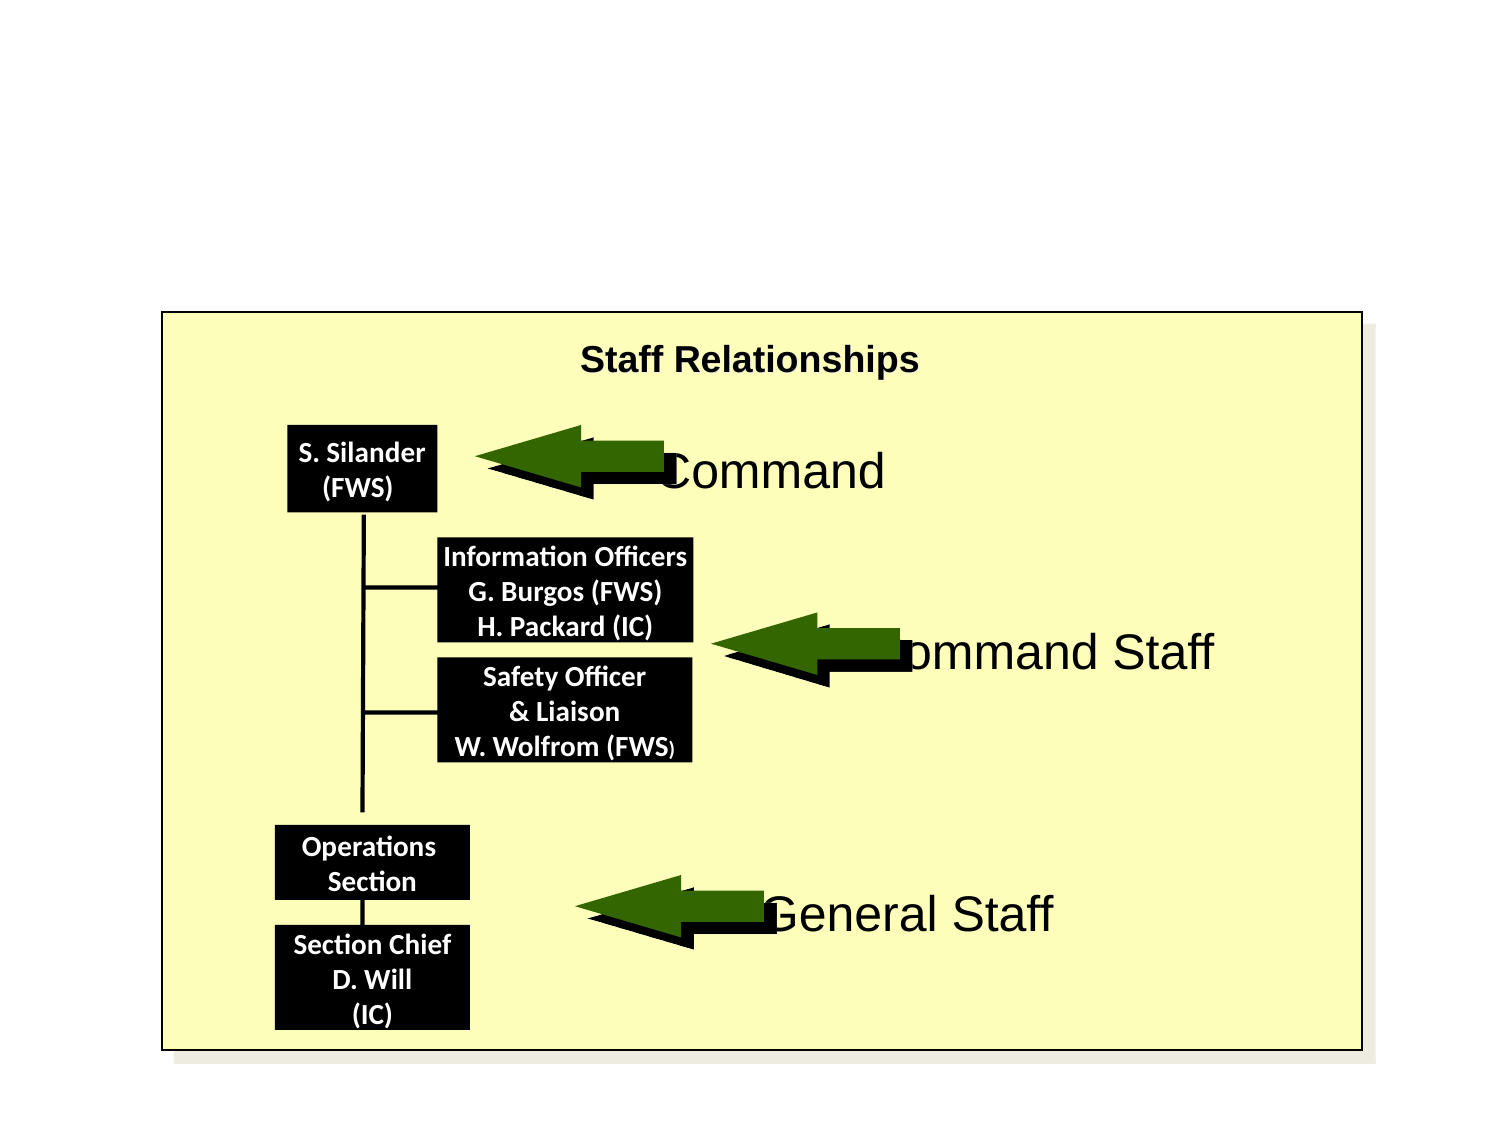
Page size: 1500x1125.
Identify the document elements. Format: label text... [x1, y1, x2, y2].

text_box [162, 438, 1363, 1050]
text_box Section Chief D. Will (IC) [274, 959, 470, 1030]
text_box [274, 424, 1288, 951]
text_box Staff Relationships [38, 287, 1462, 438]
